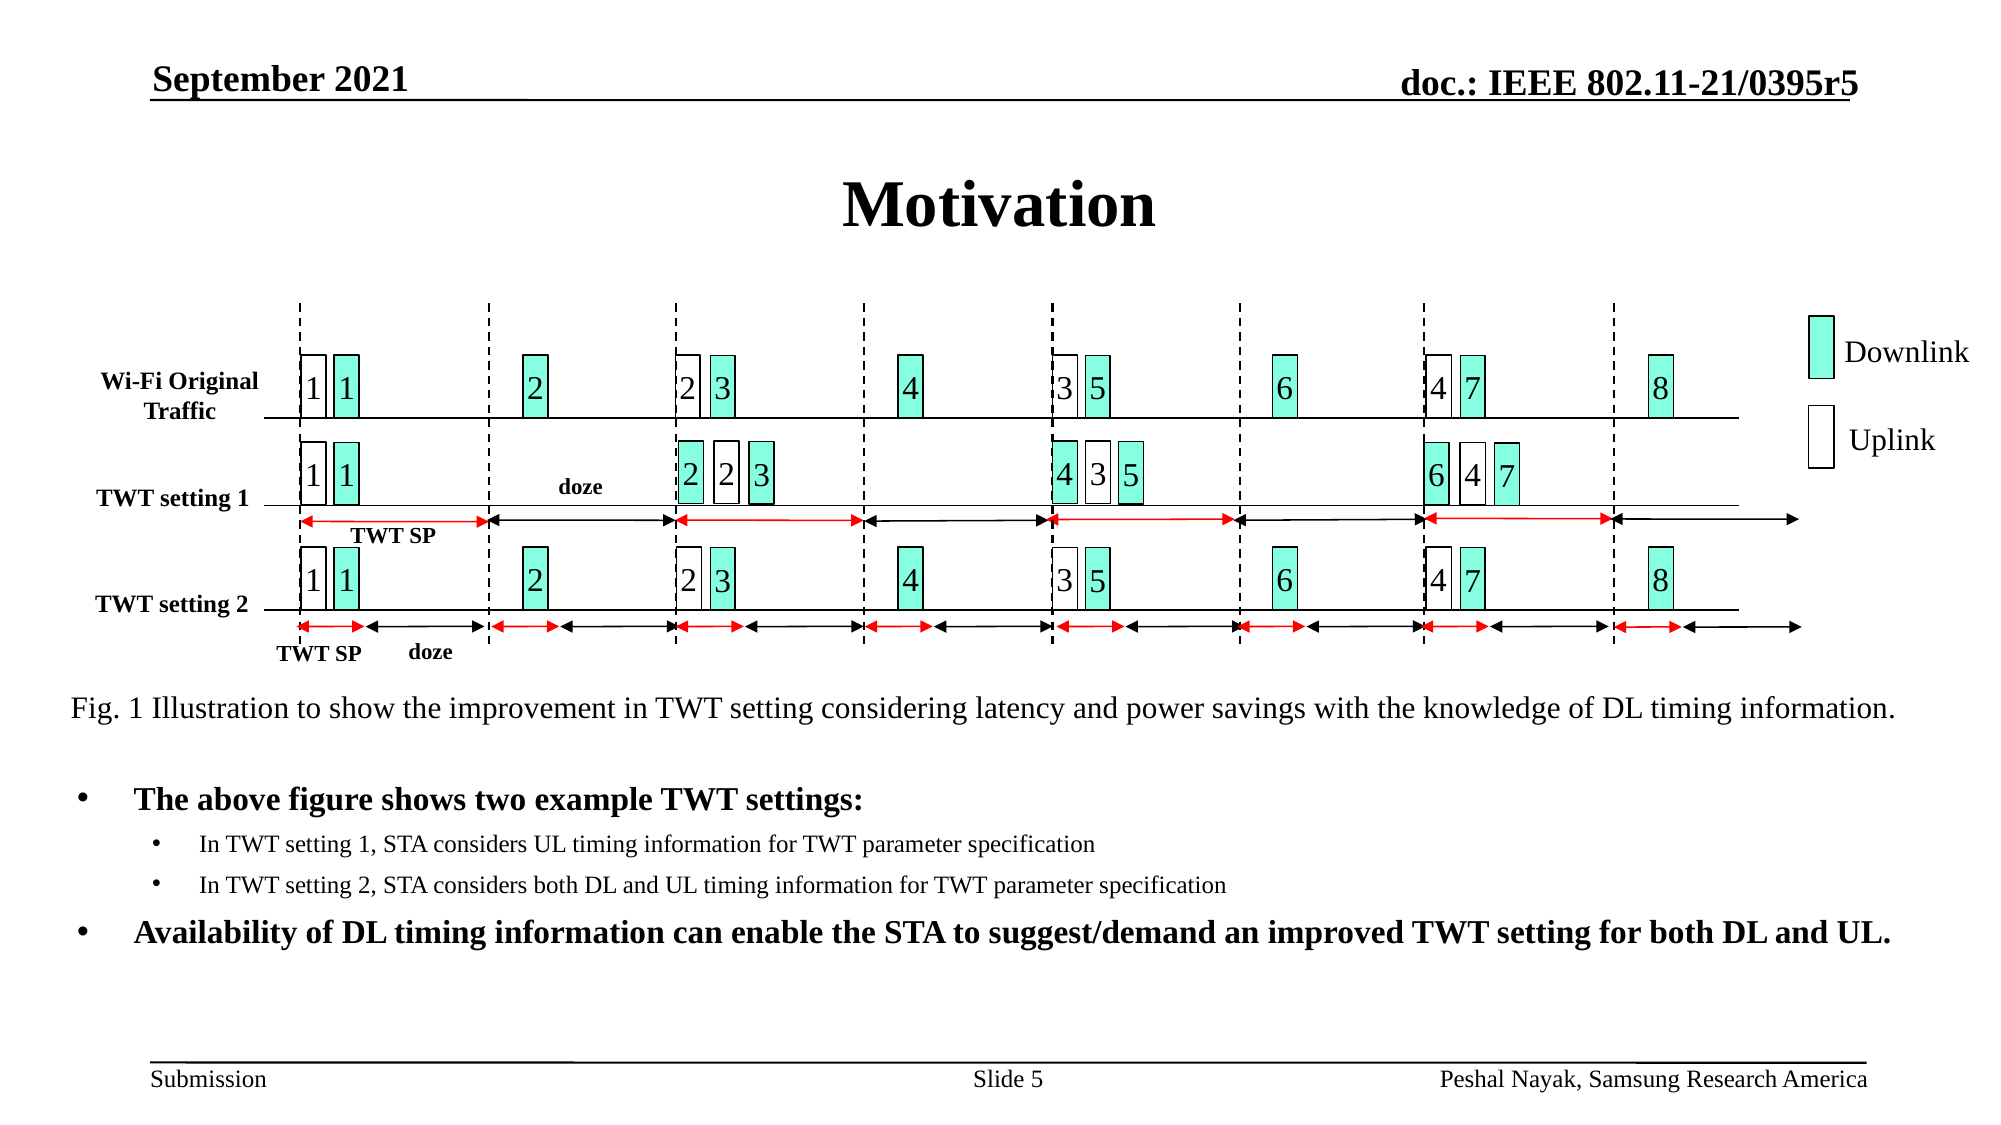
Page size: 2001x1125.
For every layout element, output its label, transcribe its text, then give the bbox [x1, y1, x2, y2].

text_box TWT setting 1 [81, 473, 265, 519]
text_box 7 [1494, 442, 1520, 504]
text_box 2 [714, 441, 740, 504]
text_box 1 [334, 547, 360, 609]
text_box 3 [1057, 547, 1078, 609]
text_box 5 [1085, 547, 1111, 609]
text_box 5 [1118, 441, 1144, 504]
text_box 1 [304, 442, 326, 504]
text_box 8 [1648, 354, 1674, 417]
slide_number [152, 54, 563, 100]
text_box 6 [1429, 442, 1449, 504]
text_box 2 [522, 547, 548, 609]
text_box doze [543, 464, 657, 504]
footer Peshal Nayak, Samsung Research America [1171, 1061, 1869, 1093]
text_box 1 [334, 355, 360, 417]
text_box TWT setting 2 [80, 579, 264, 625]
text_box 6 [1272, 354, 1298, 417]
text_box 3 [749, 441, 775, 504]
title Motivation [149, 112, 1850, 288]
text_box TWT SP [335, 513, 457, 519]
text_box 3 [1057, 355, 1078, 417]
text_box Uplink [1834, 411, 1997, 464]
text_box doze [393, 635, 477, 672]
list The above figure shows two example TWT settings: In TWT setting 1, STA considers UL timing information for TWT parameter specification In TWT setting 2, STA considers both DL and UL timing information for TWT parameter specification Availability of DL timing information can enable the STA to suggest/demand an improved TWT setting for both DL and UL. [61, 769, 1955, 1008]
text_box 4 [1459, 442, 1486, 504]
text_box 7 [1460, 355, 1486, 417]
text_box 3 [710, 355, 736, 417]
text_box TWT SP [335, 529, 457, 556]
text_box 4 [1429, 354, 1452, 417]
text_box 7 [1460, 547, 1486, 609]
text_box Wi-Fi Original Traffic [80, 357, 280, 433]
text_box 3 [1085, 440, 1111, 504]
slide_number Slide 5 [950, 1061, 1067, 1123]
text_box Downlink [1829, 324, 1993, 377]
text_box [1809, 315, 1834, 379]
text_box 6 [1272, 547, 1298, 609]
text_box Fig. 1 Illustration to show the improvement in TWT setting considering latency and power savings with the knowledge of DL timing information. [55, 680, 1931, 733]
text_box 4 [898, 354, 924, 417]
text_box 1 [304, 547, 326, 609]
text_box 2 [680, 354, 701, 417]
text_box 5 [1085, 355, 1111, 417]
text_box TWT SP [261, 631, 383, 674]
text_box 4 [898, 547, 924, 609]
text_box 4 [1429, 547, 1452, 609]
text_box 4 [1057, 440, 1078, 504]
text_box 2 [680, 440, 704, 504]
text_box [1808, 405, 1835, 469]
text_box 8 [1648, 547, 1674, 609]
text_box 3 [710, 547, 736, 609]
text_box 2 [522, 354, 548, 417]
text_box 1 [334, 442, 360, 504]
text_box 2 [680, 546, 702, 609]
text_box 1 [304, 354, 326, 417]
